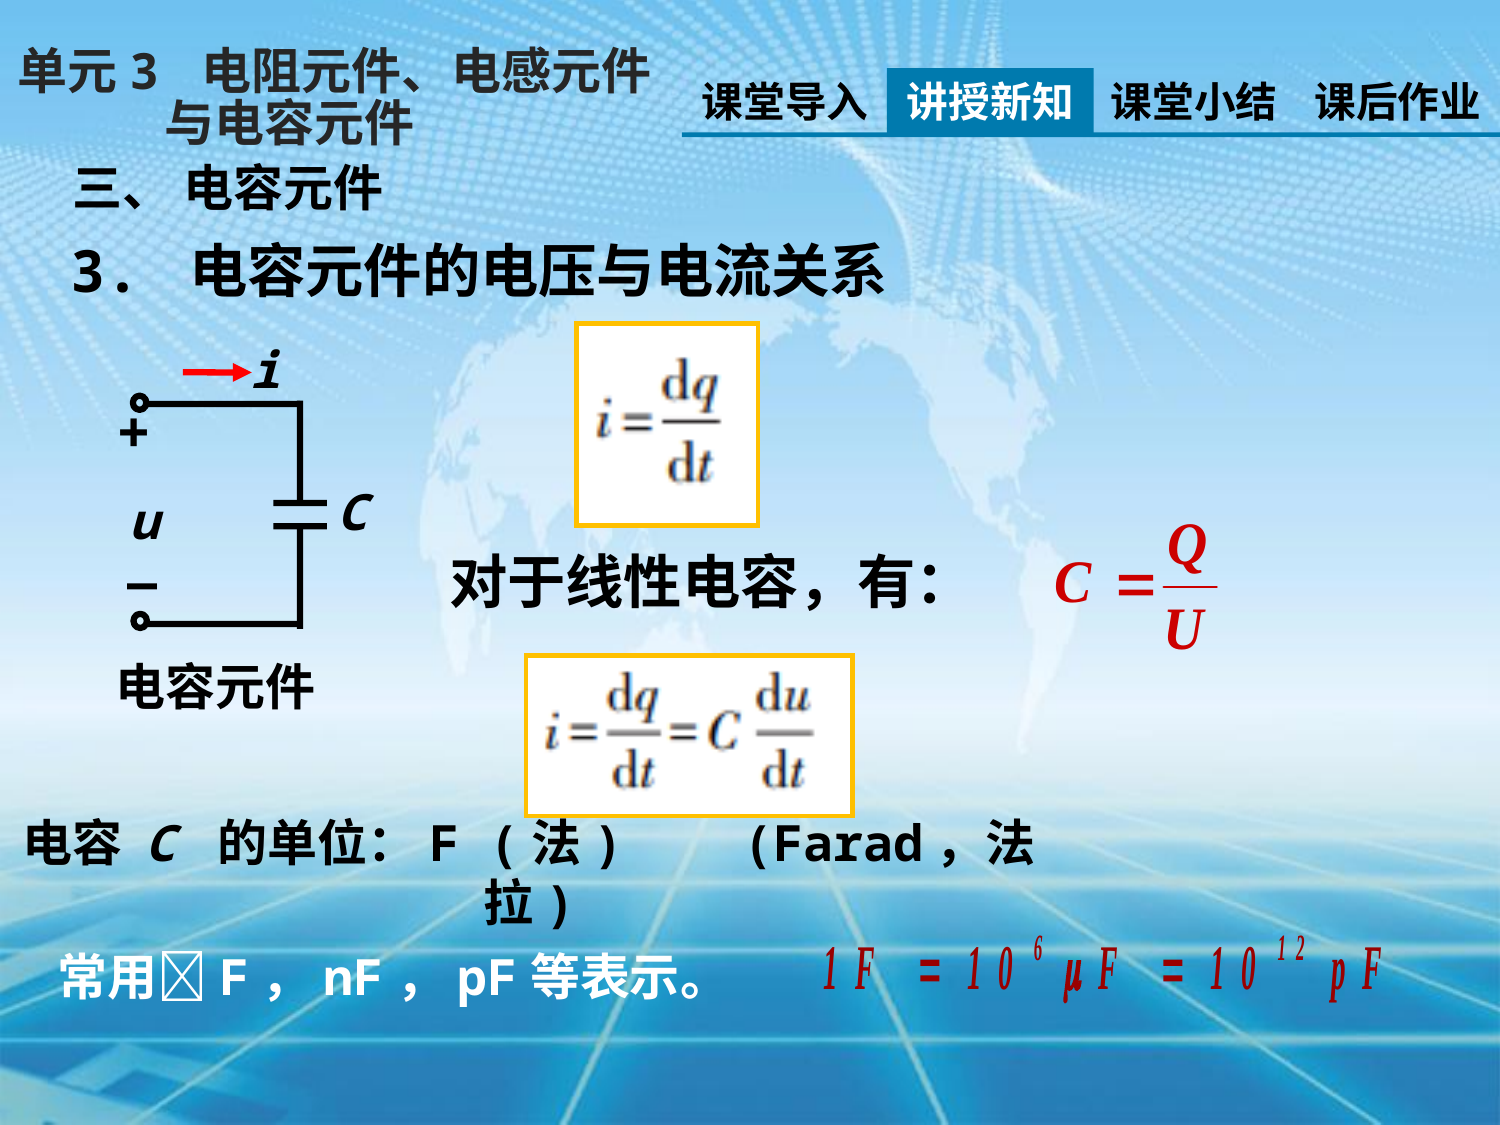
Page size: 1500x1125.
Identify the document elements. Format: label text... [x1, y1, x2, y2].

text_box _ [113, 523, 173, 599]
text_box 电容 C 的单位：F (法) (Farad，法拉) [0, 803, 1064, 939]
picture [528, 657, 850, 814]
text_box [2, 39, 1500, 160]
text_box [132, 395, 147, 410]
text_box i [235, 331, 296, 406]
text_box u [114, 481, 175, 557]
text_box [133, 613, 147, 628]
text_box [814, 920, 1418, 1013]
picture [0, 0, 1500, 1125]
text_box + [101, 387, 166, 473]
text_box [1047, 502, 1225, 661]
text_box C [322, 473, 382, 548]
text_box 常用F，nF，pF等表示。 [14, 938, 774, 1013]
text_box 电容元件 [100, 647, 331, 723]
text_box 3. 电容元件的电压与电流关系 [51, 226, 907, 312]
text_box 三、 电容元件 [31, 160, 425, 239]
text_box 对于线性电容，有： [434, 537, 1047, 623]
